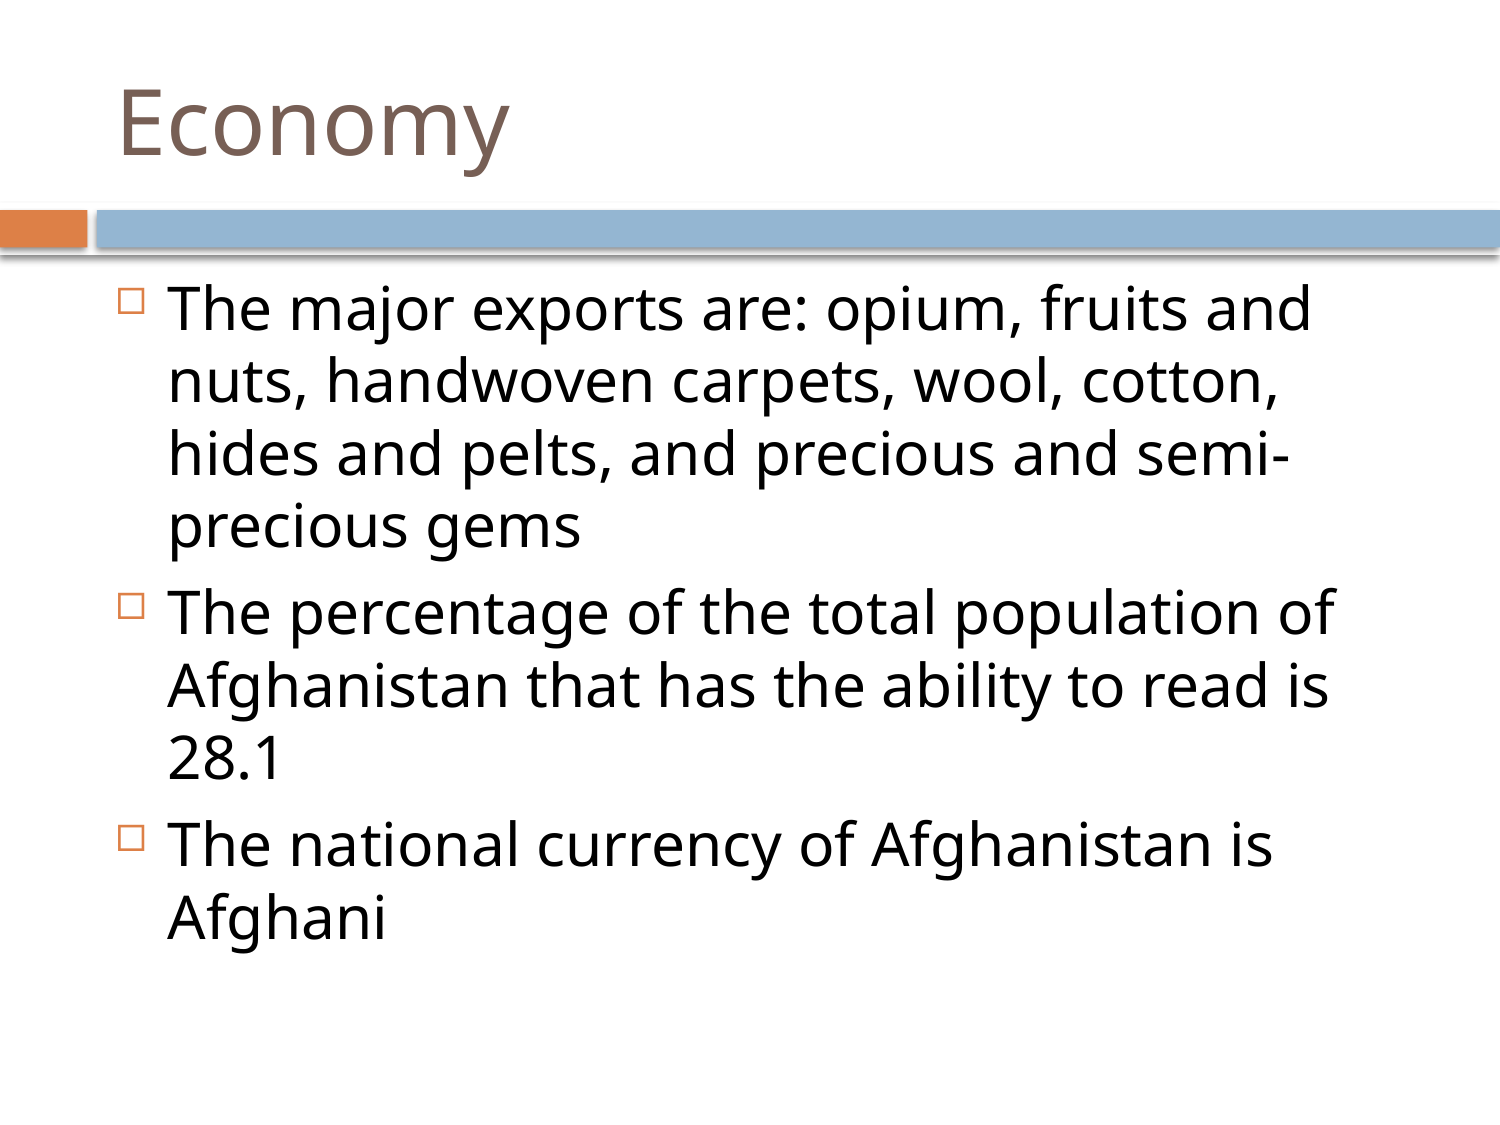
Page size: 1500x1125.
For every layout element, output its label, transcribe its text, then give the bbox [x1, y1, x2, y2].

title Economy [100, 37, 1438, 200]
list The major exports are: opium, fruits and nuts, handwoven carpets, wool, cotton, hides and pelts, and precious and semi-precious gems The percentage of the total population of Afghanistan that has the ability to read is 28.1 The national currency of Afghanistan is Afghani [100, 262, 1438, 1000]
